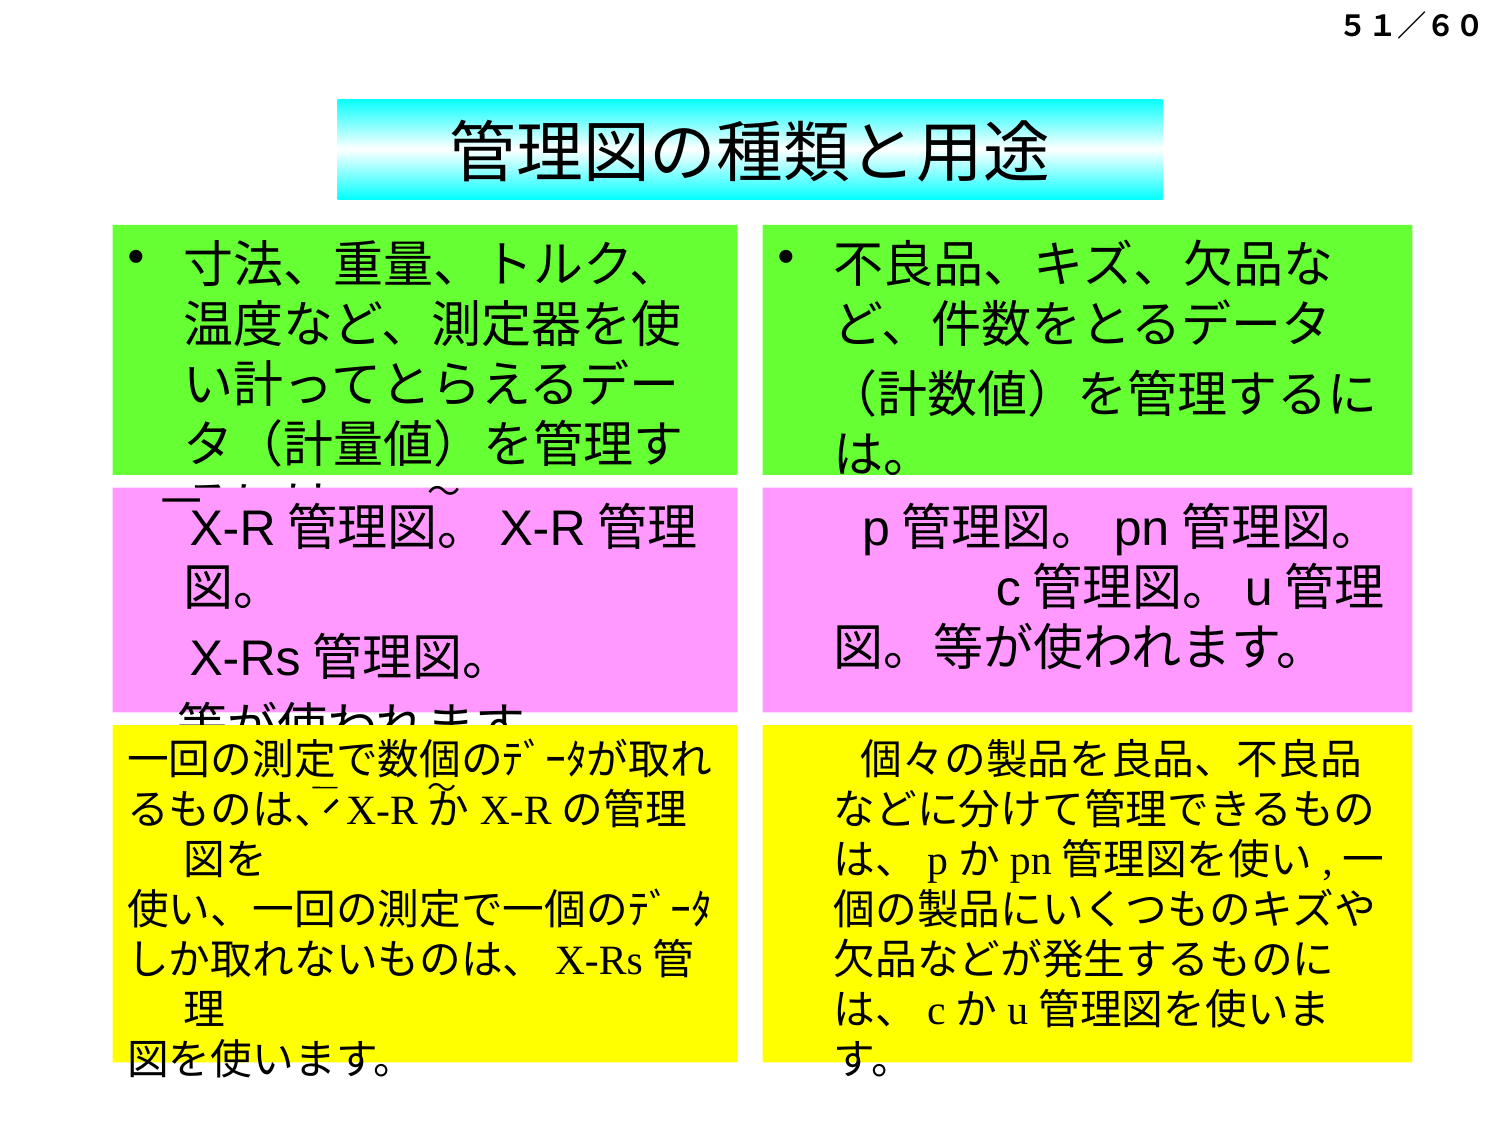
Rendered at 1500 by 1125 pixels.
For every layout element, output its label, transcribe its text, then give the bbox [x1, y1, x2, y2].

title 管理図の種類と用途 [337, 99, 1163, 200]
text_box ～ [412, 762, 490, 813]
text_box ～ [412, 462, 488, 518]
list p管理図。pn管理図。 c管理図。u管理図。等が使われます。 [762, 487, 1413, 713]
text_box 個々の製品を良品、不良品などに分けて管理できるものは、pかpn管理図を使い,一個の製品にいくつものキズや欠品などが発生するものには、cかu管理図を使います。 [762, 725, 1413, 1063]
list X-R管理図。X-R管理図。 X-Rs管理図。 等が使われます。 [112, 487, 738, 713]
text_box ５１／６０ [1324, 0, 1500, 85]
list 寸法、重量、トルク、温度など、測定器を使い計ってとらえるデータ（計量値）を管理するには。 [112, 224, 738, 475]
text_box 一回の測定で数個のﾃﾞｰﾀが取れ るものは、X-RかX-Rの管理図を 使い、一回の測定で一個のﾃﾞｰﾀ しか取れないものは、X-Rs管理 図を使います。 [112, 725, 738, 1063]
list 不良品、キズ、欠品など、件数をとるデータ （計数値）を管理するには。 [762, 224, 1413, 475]
